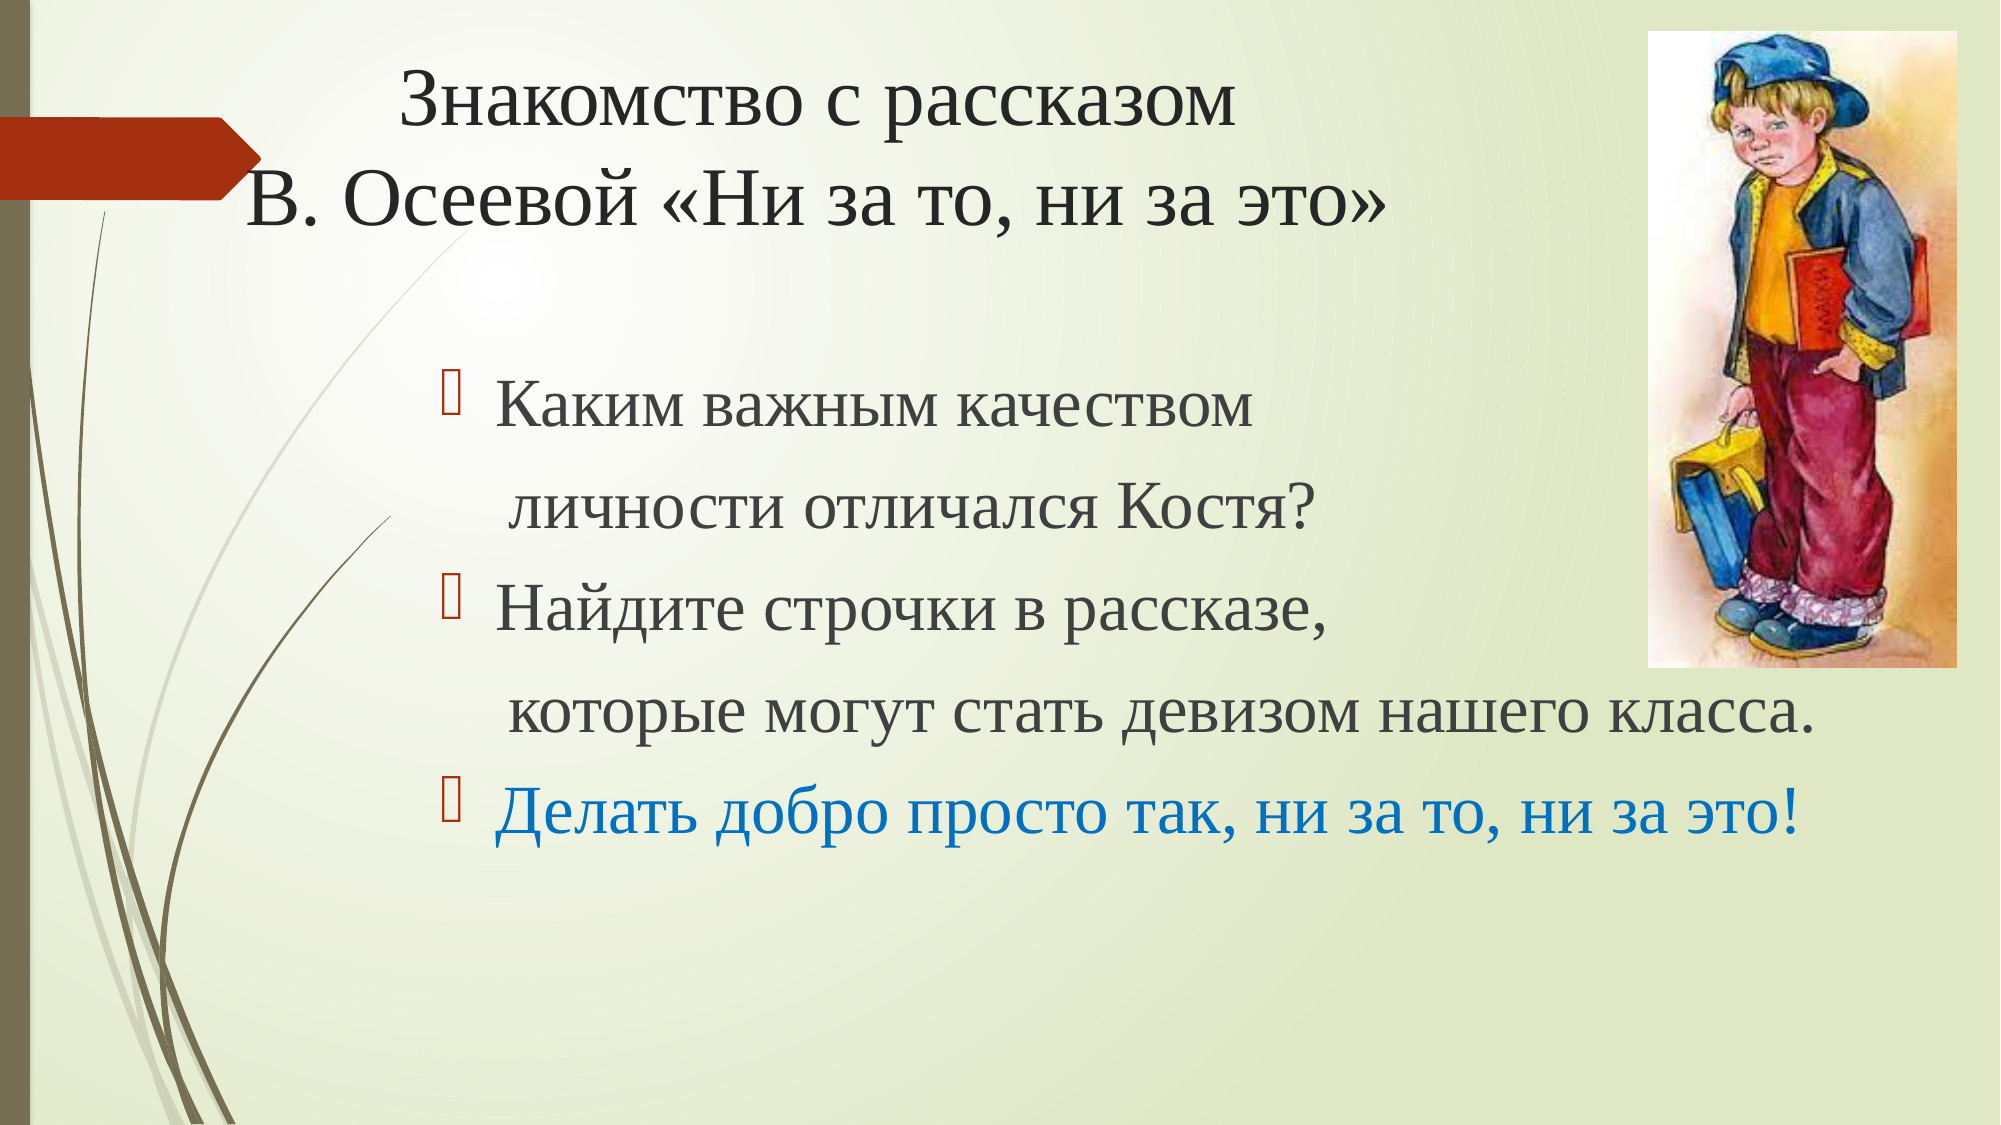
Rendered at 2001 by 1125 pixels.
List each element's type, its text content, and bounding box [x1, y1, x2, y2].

picture [1648, 31, 1957, 669]
title Знакомство с рассказом В. Осеевой «Ни за то, ни за это» [97, 34, 1560, 269]
list Каким важным качеством личности отличался Костя? Найдите строчки в рассказе, которые могут стать девизом нашего класса. Делать добро просто так, ни за то, ни за это! [424, 350, 1888, 970]
